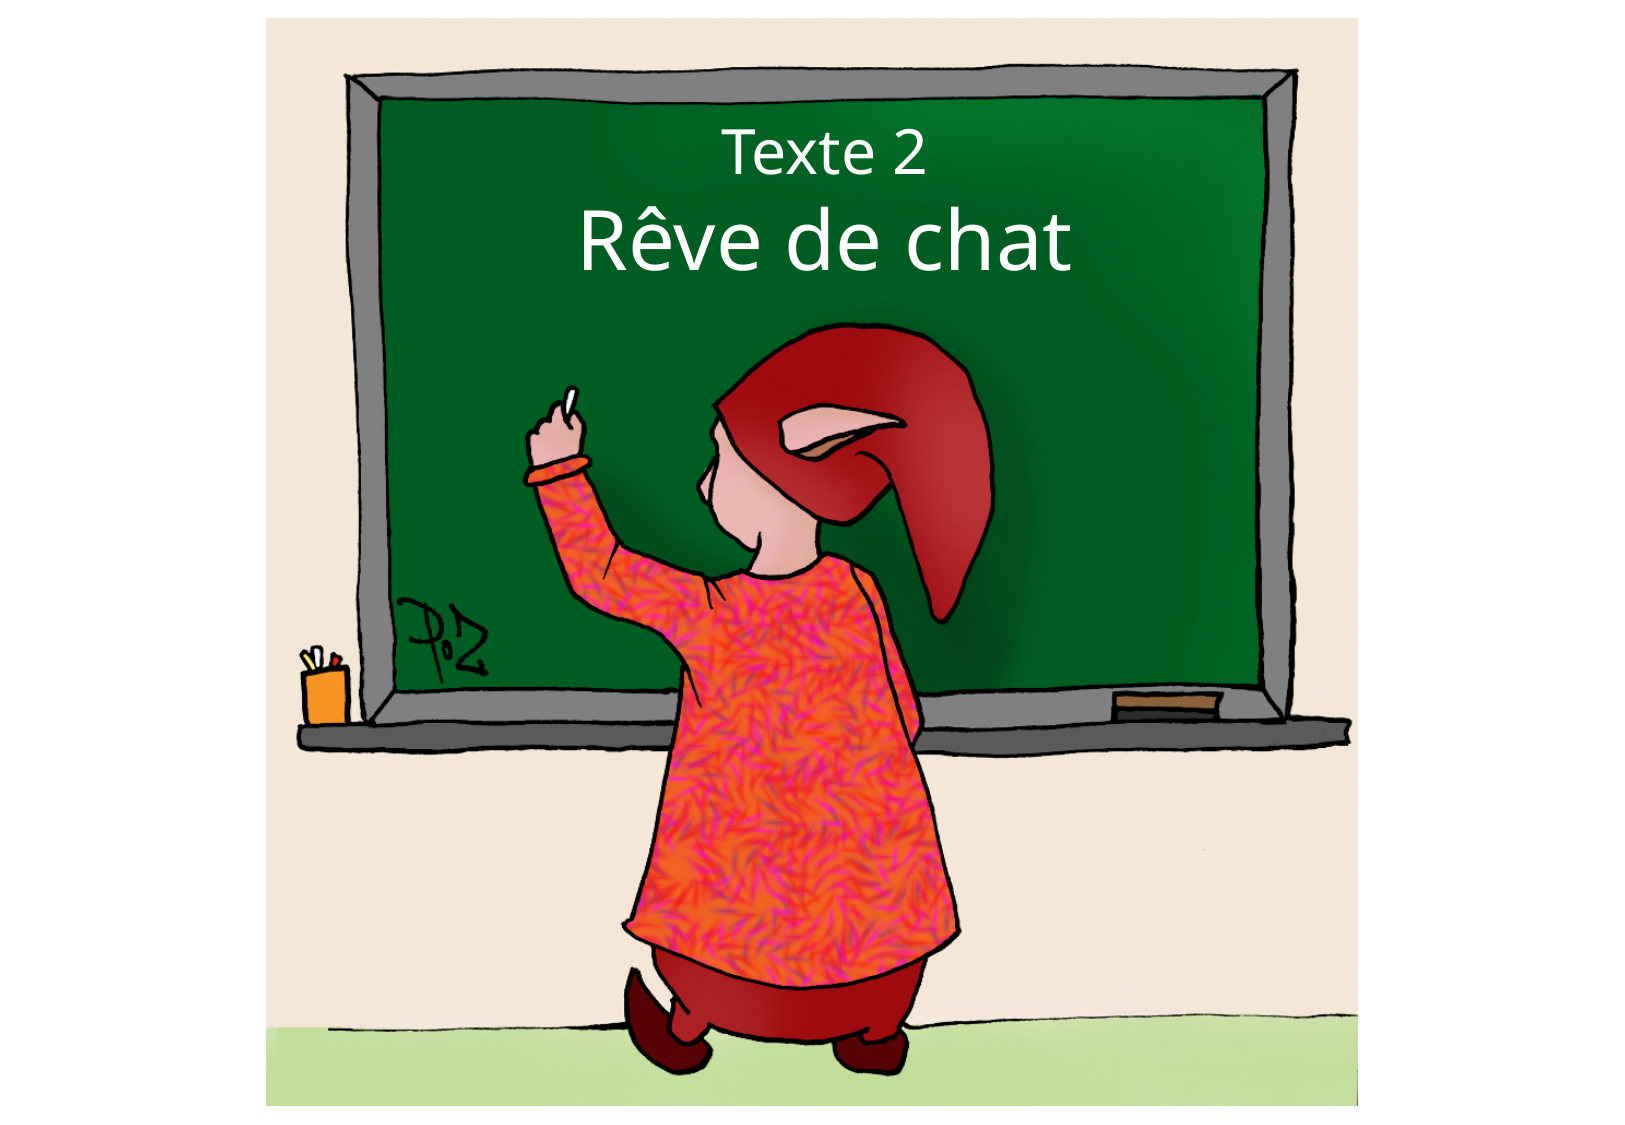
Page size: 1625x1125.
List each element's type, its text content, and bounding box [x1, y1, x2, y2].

picture [266, 18, 1358, 1106]
text_box Texte 2 Rêve de chat [377, 101, 1273, 297]
